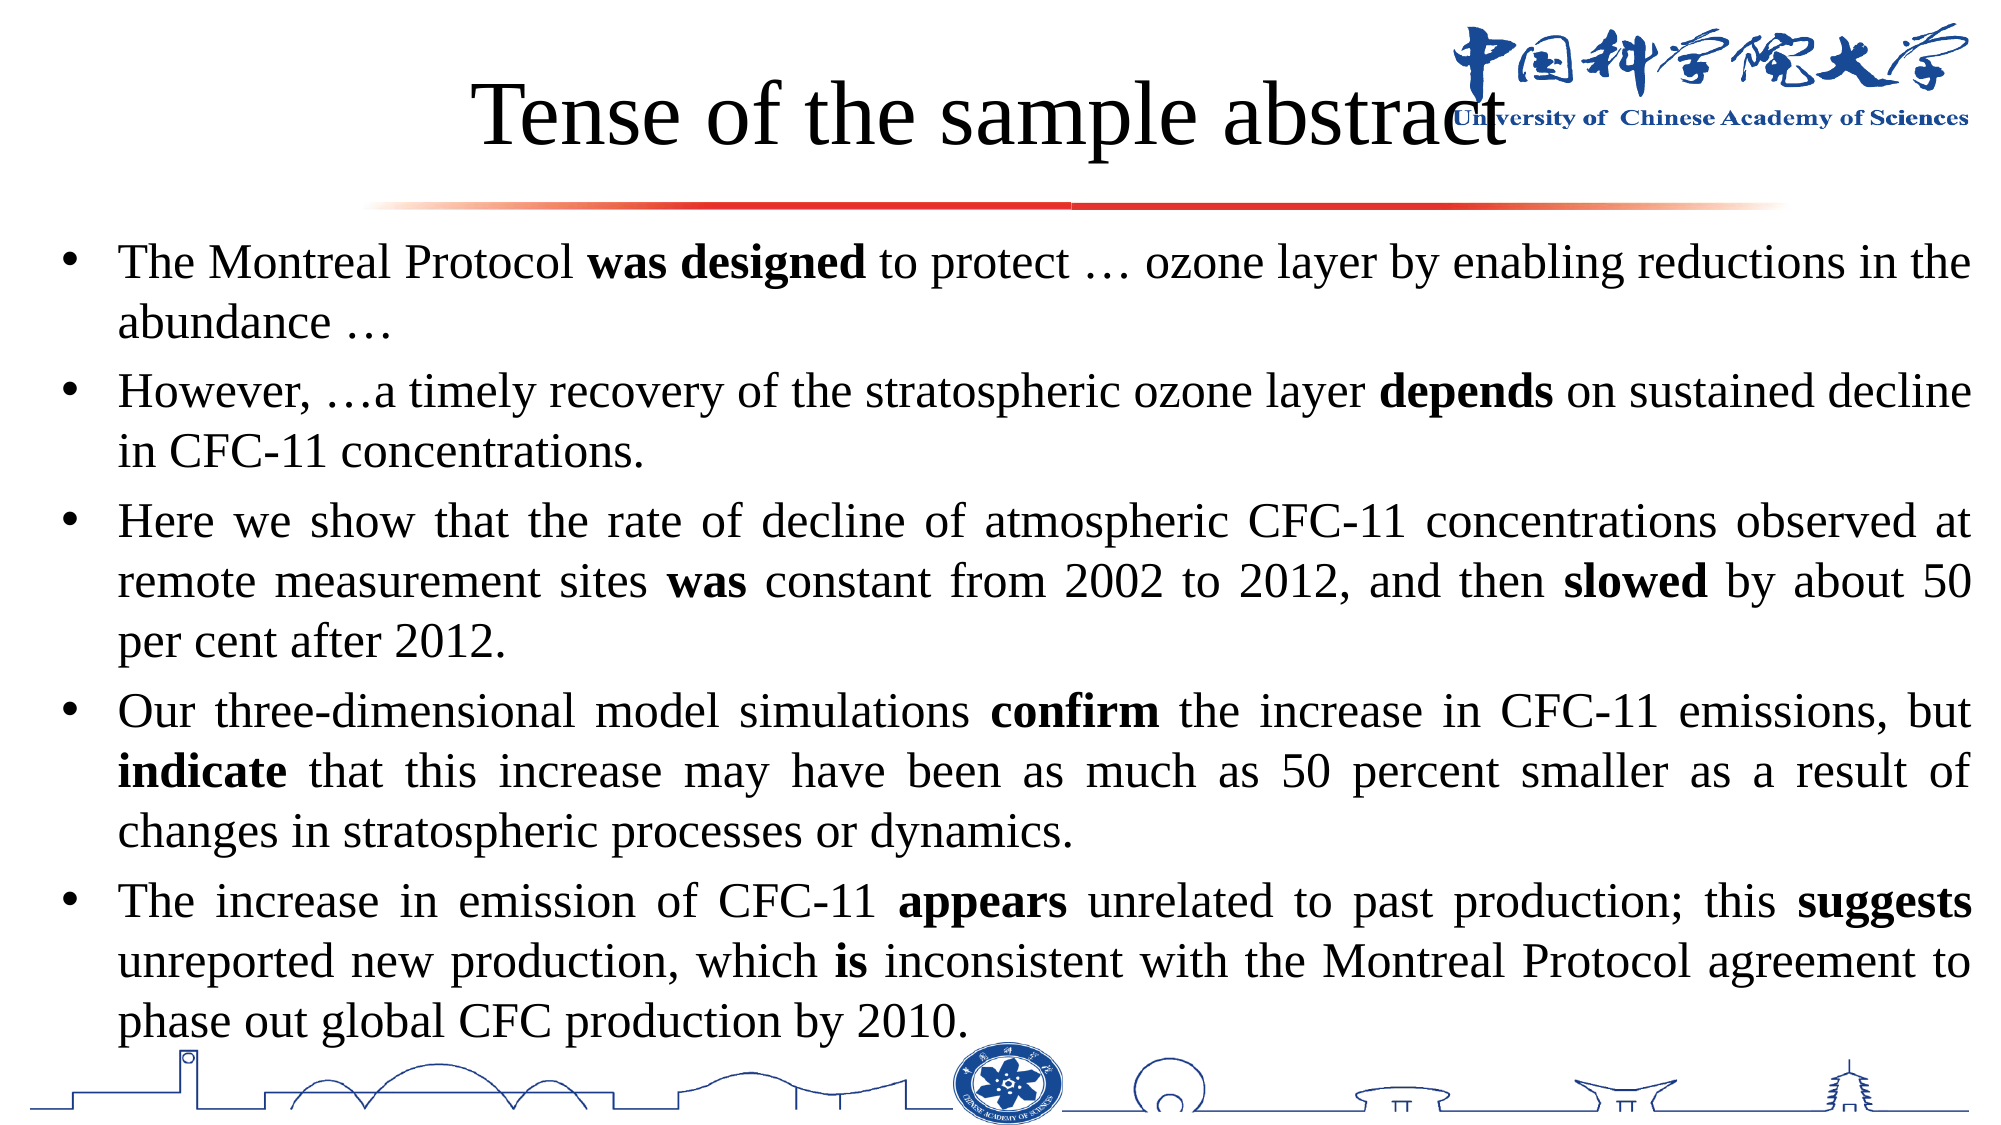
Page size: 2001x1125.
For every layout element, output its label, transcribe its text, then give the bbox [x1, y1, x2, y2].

list The Montreal Protocol was designed to protect … ozone layer by enabling reductions in the abundance … However, …a timely recovery of the stratospheric ozone layer depends on sustained decline in CFC-11 concentrations. Here we show that the rate of decline of atmospheric CFC-11 concentrations observed at remote measurement sites was constant from 2002 to 2012, and then slowed by about 50 per cent after 2012. Our three-dimensional model simulations confirm the increase in CFC-11 emissions, but indicate that this increase may have been as much as 50 percent smaller as a result of changes in stratospheric processes or dynamics. The increase in emission of CFC-11 appears unrelated to past production; this suggests unreported new production, which is inconsistent with the Montreal Protocol agreement to phase out global CFC production by 2010. [46, 220, 1988, 1090]
picture [30, 1039, 1969, 1125]
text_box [334, 202, 1816, 210]
picture [1437, 23, 1969, 129]
title Tense of the sample abstract [99, 45, 1900, 172]
